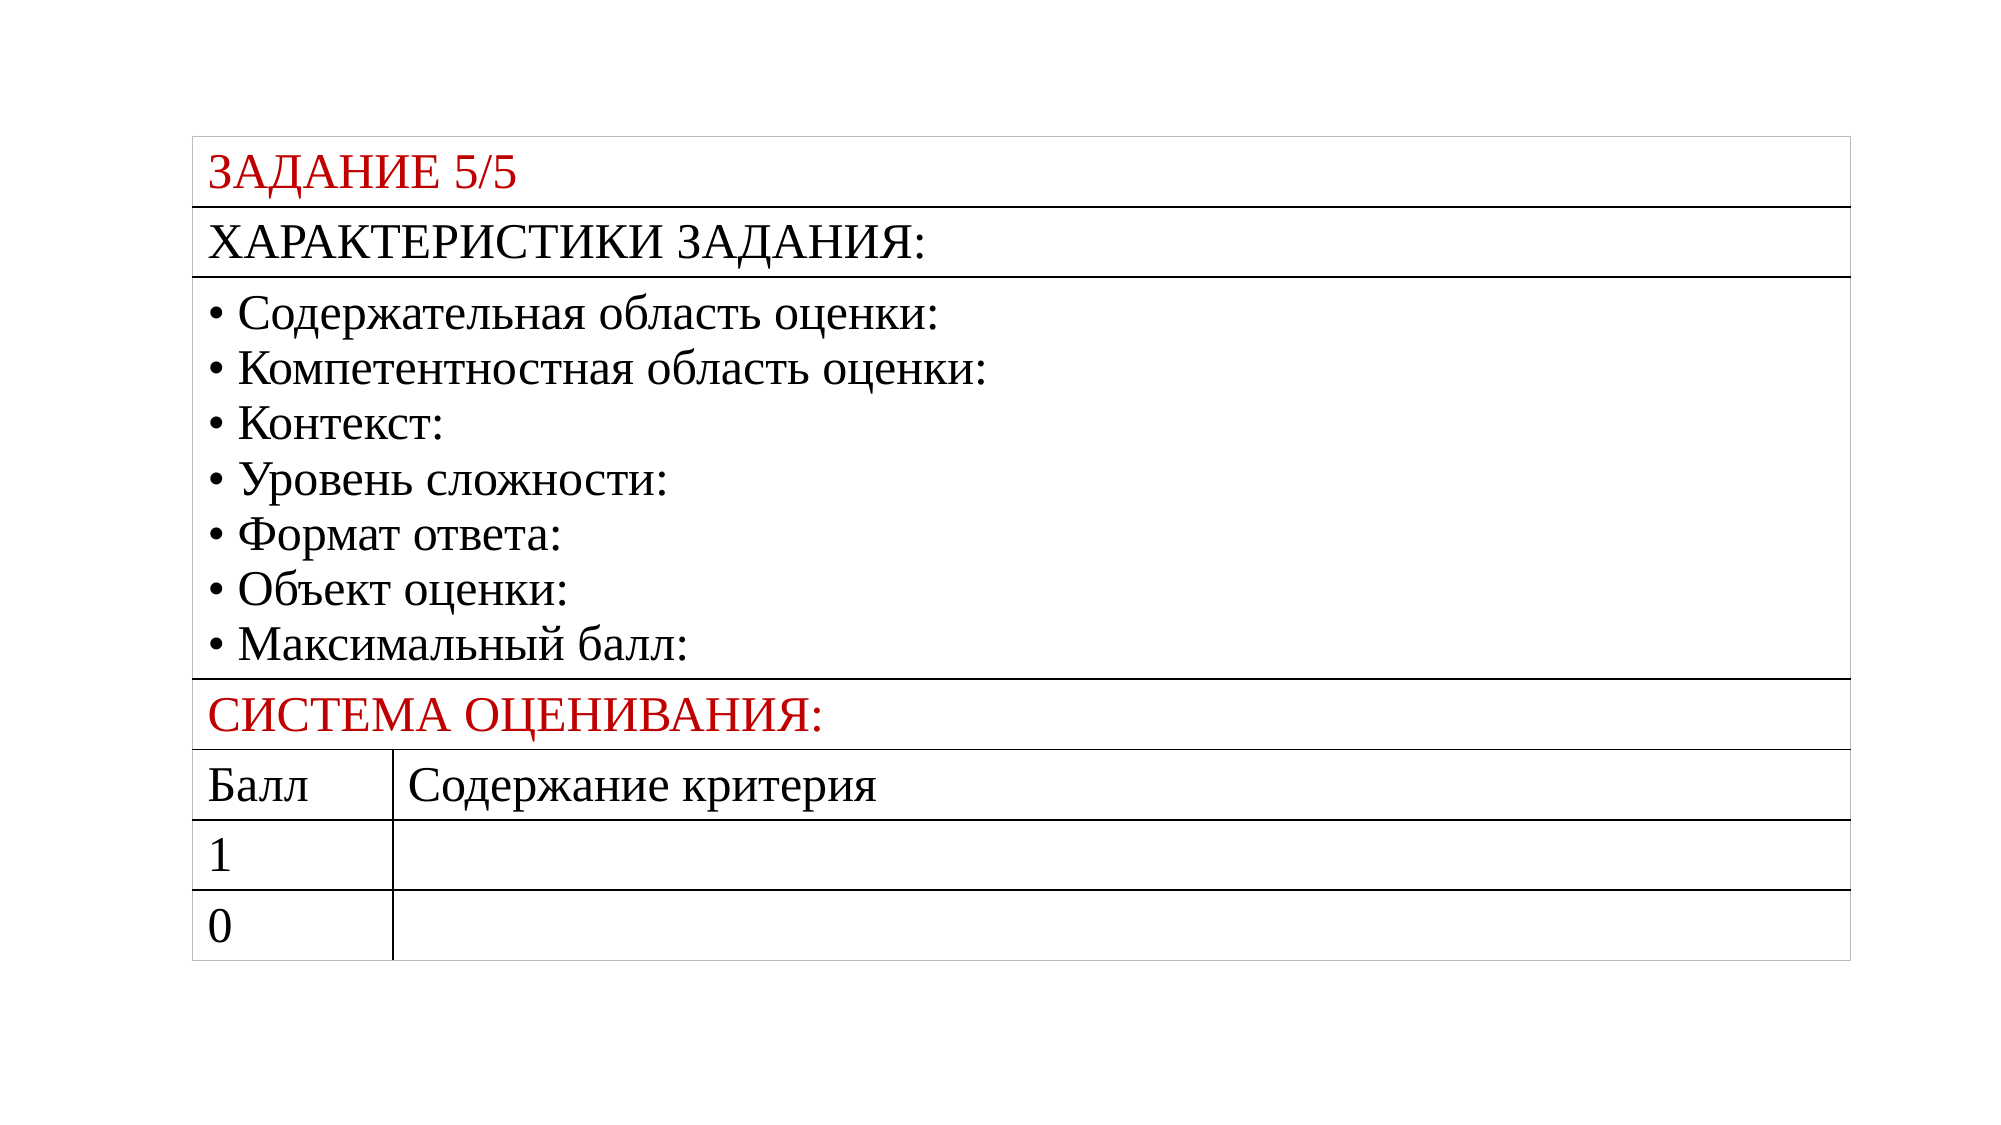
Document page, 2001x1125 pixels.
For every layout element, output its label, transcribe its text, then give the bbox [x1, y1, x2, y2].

table_cell ХАРАКТЕРИСТИКИ ЗАДАНИЯ: [193, 208, 1850, 276]
table_header ЗАДАНИЕ 5/5 [193, 137, 1850, 206]
table_cell Балл [193, 750, 392, 819]
table_cell [394, 821, 1850, 889]
table_cell • Содержательная область оценки: • Компетентностная область оценки: • Контекст: • Уровень сложности: • Формат ответа: • Объект оценки: • Максимальный балл: [193, 278, 1850, 678]
table_cell Содержание критерия [394, 750, 1850, 819]
table_cell [394, 891, 1850, 960]
table_cell 1 [193, 821, 392, 889]
table_cell 0 [193, 891, 392, 960]
table_cell СИСТЕМА ОЦЕНИВАНИЯ: [193, 680, 1850, 749]
